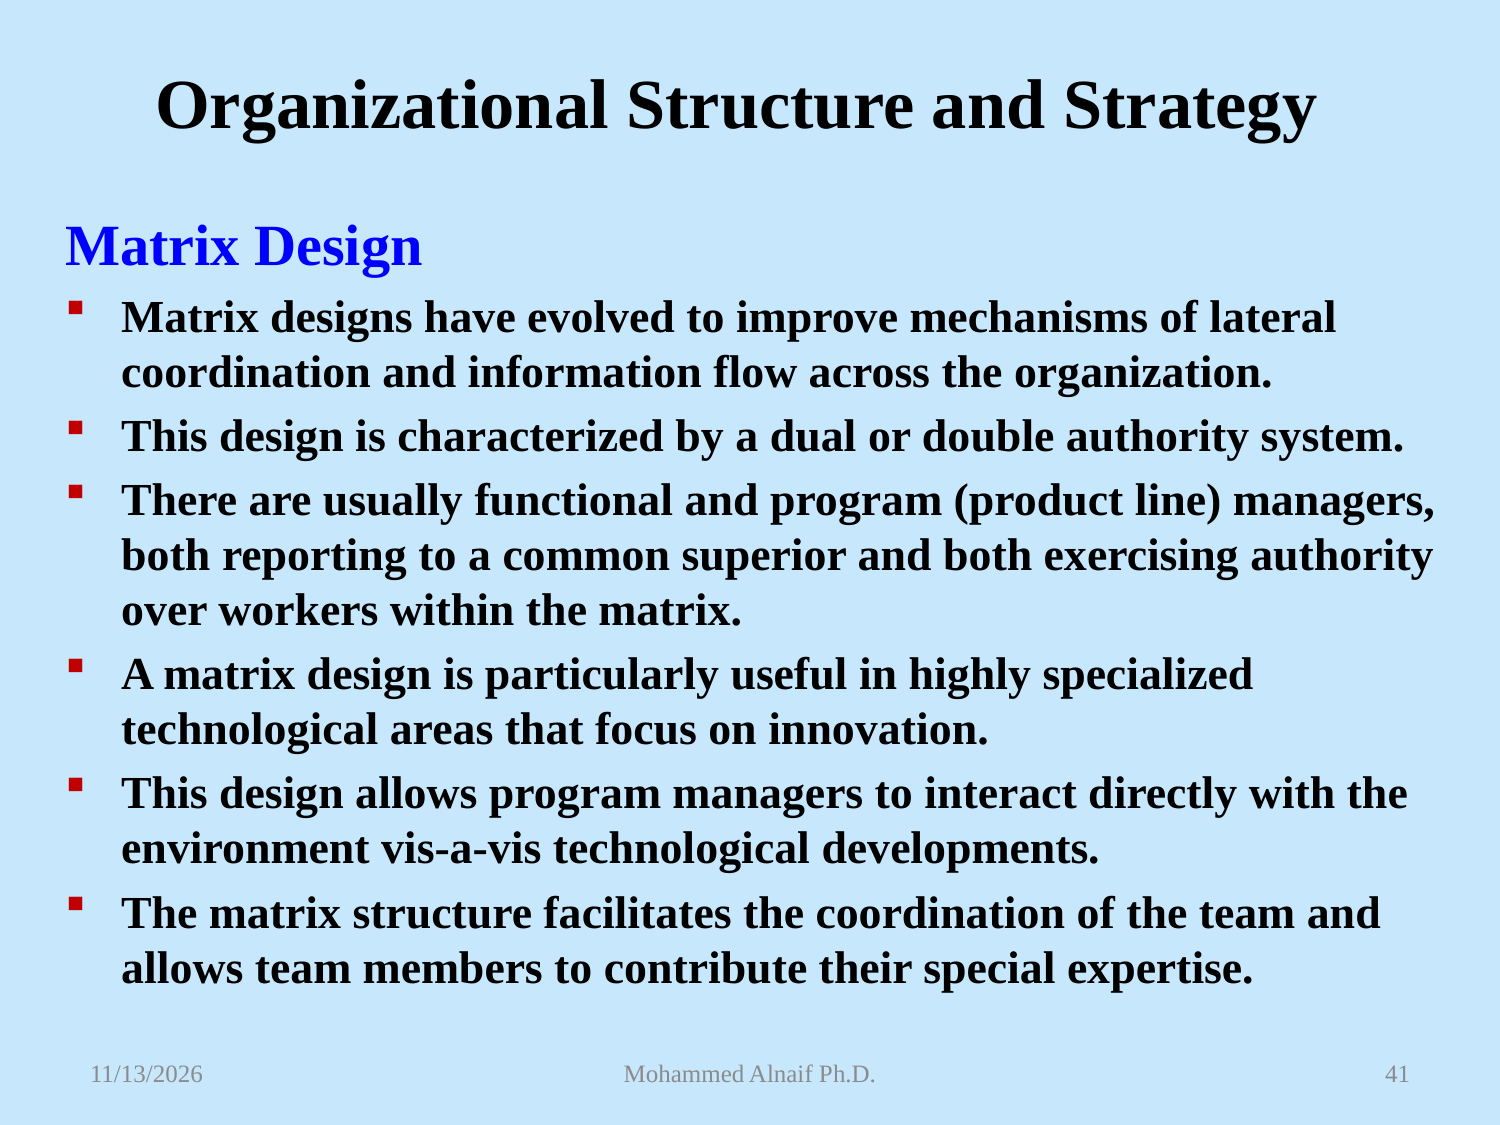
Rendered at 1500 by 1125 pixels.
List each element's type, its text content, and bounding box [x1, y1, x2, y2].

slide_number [75, 1042, 425, 1103]
slide_number 41 [1074, 1042, 1425, 1103]
title Organizational Structure and Strategy [99, 50, 1375, 150]
footer Mohammed Alnaif Ph.D. [512, 1042, 988, 1103]
subtitle Matrix Design Matrix designs have evolved to improve mechanisms of lateral coordination and information flow across the organization. This design is characterized by a dual or double authority system. There are usually functional and program (product line) managers, both reporting to a common superior and both exercising authority over workers within the matrix. A matrix design is particularly useful in highly specialized technological areas that focus on innovation. This design allows program managers to interact directly with the environment vis-a-vis technological developments. The matrix structure facilitates the coordination of the team and allows team members to contribute their special expertise. [50, 200, 1463, 1038]
